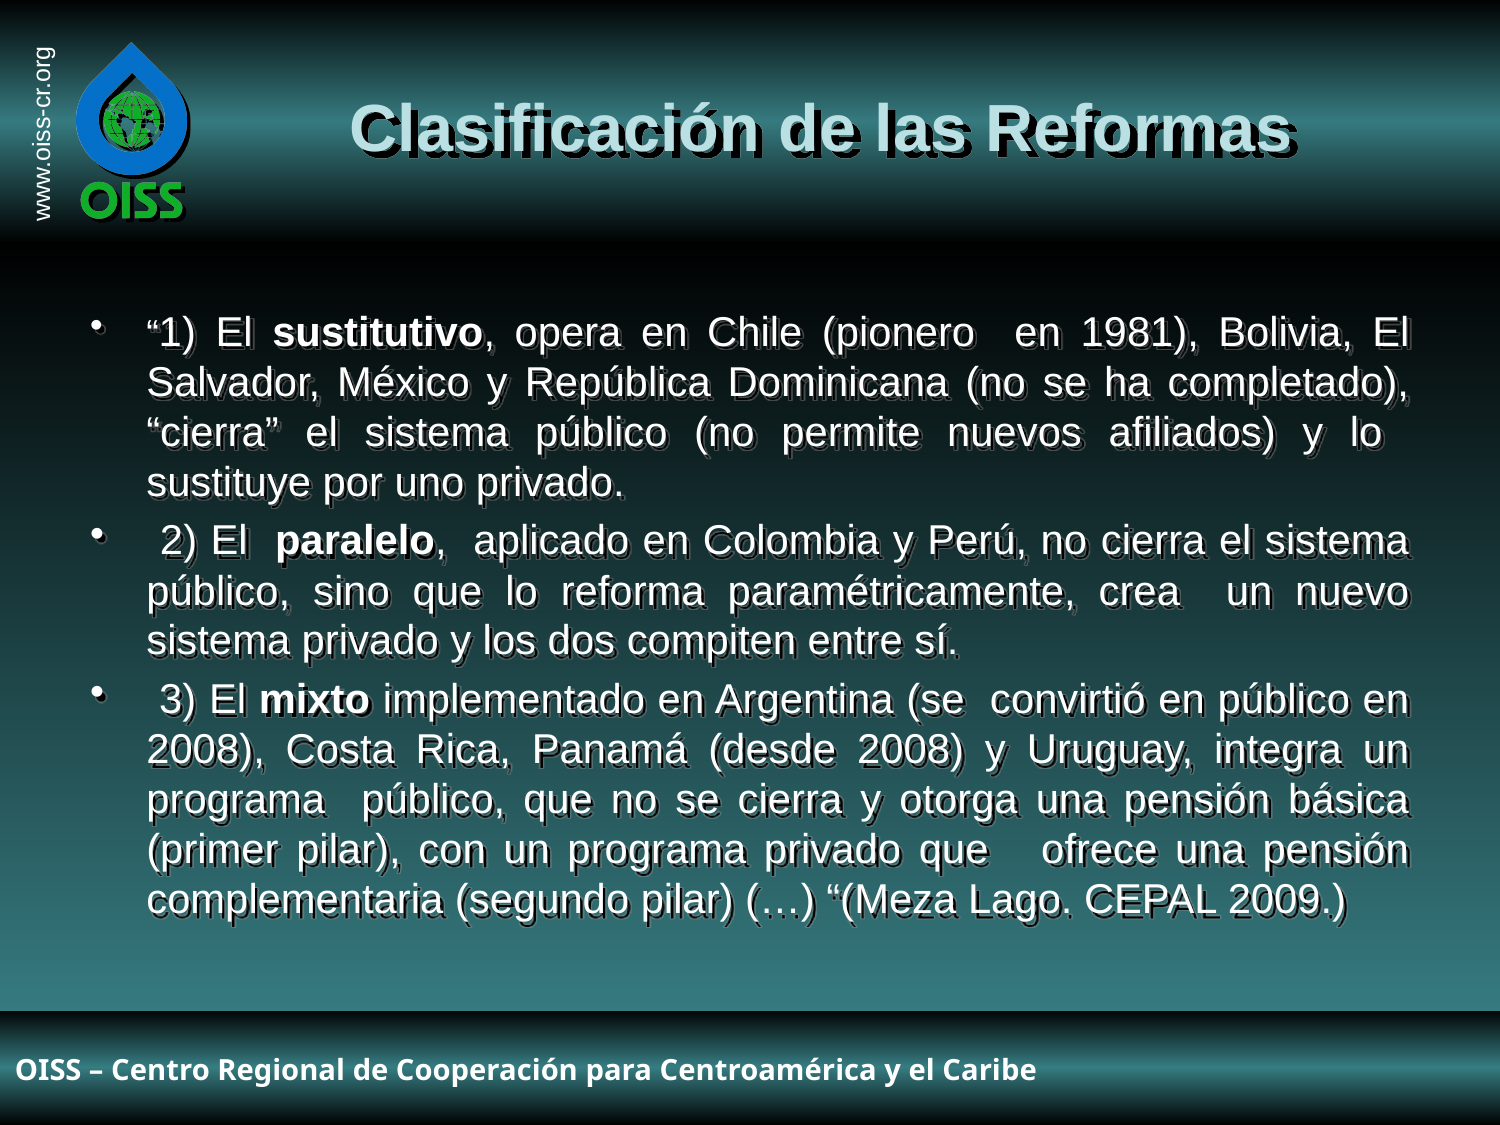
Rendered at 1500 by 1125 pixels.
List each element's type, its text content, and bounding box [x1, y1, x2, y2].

picture [76, 42, 187, 221]
title Clasificación de las Reformas [218, 30, 1426, 219]
list “1) El sustitutivo, opera en Chile (pionero en 1981), Bolivia, El Salvador, México y República Dominicana (no se ha completado), “cierra” el sistema público (no permite nuevos afiliados) y lo sustituye por uno privado. 2) El paralelo, aplicado en Colombia y Perú, no cierra el sistema público, sino que lo reforma paramétricamente, crea un nuevo sistema privado y los dos compiten entre sí. 3) El mixto implementado en Argentina (se convirtió en público en 2008), Costa Rica, Panamá (desde 2008) y Uruguay, integra un programa público, que no se cierra y otorga una pensión básica (primer pilar), con un programa privado que ofrece una pensión complementaria (segundo pilar) (…) “(Meza Lago. CEPAL 2009.) [74, 262, 1426, 1006]
